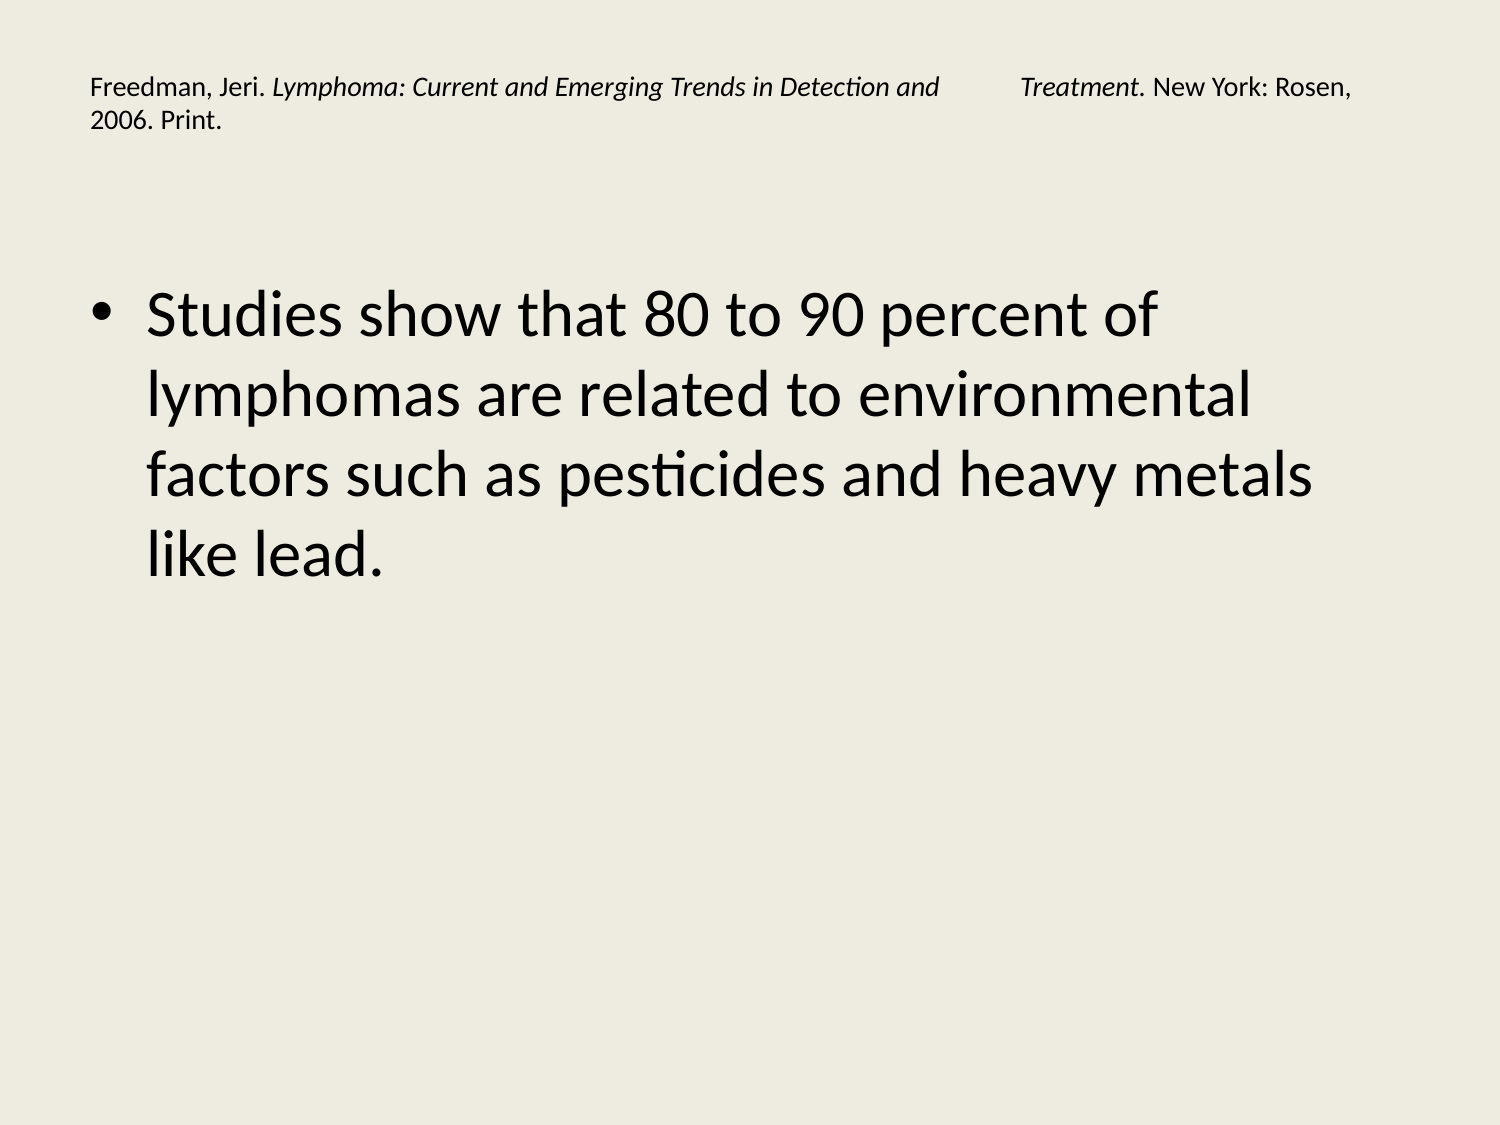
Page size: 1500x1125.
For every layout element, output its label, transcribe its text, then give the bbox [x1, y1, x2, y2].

list Studies show that 80 to 90 percent of lymphomas are related to environmental factors such as pesticides and heavy metals like lead. [75, 262, 1425, 1005]
title Freedman, Jeri. Lymphoma: Current and Emerging Trends in Detection and Treatment. New York: Rosen, 2006. Print. [75, 24, 1425, 213]
